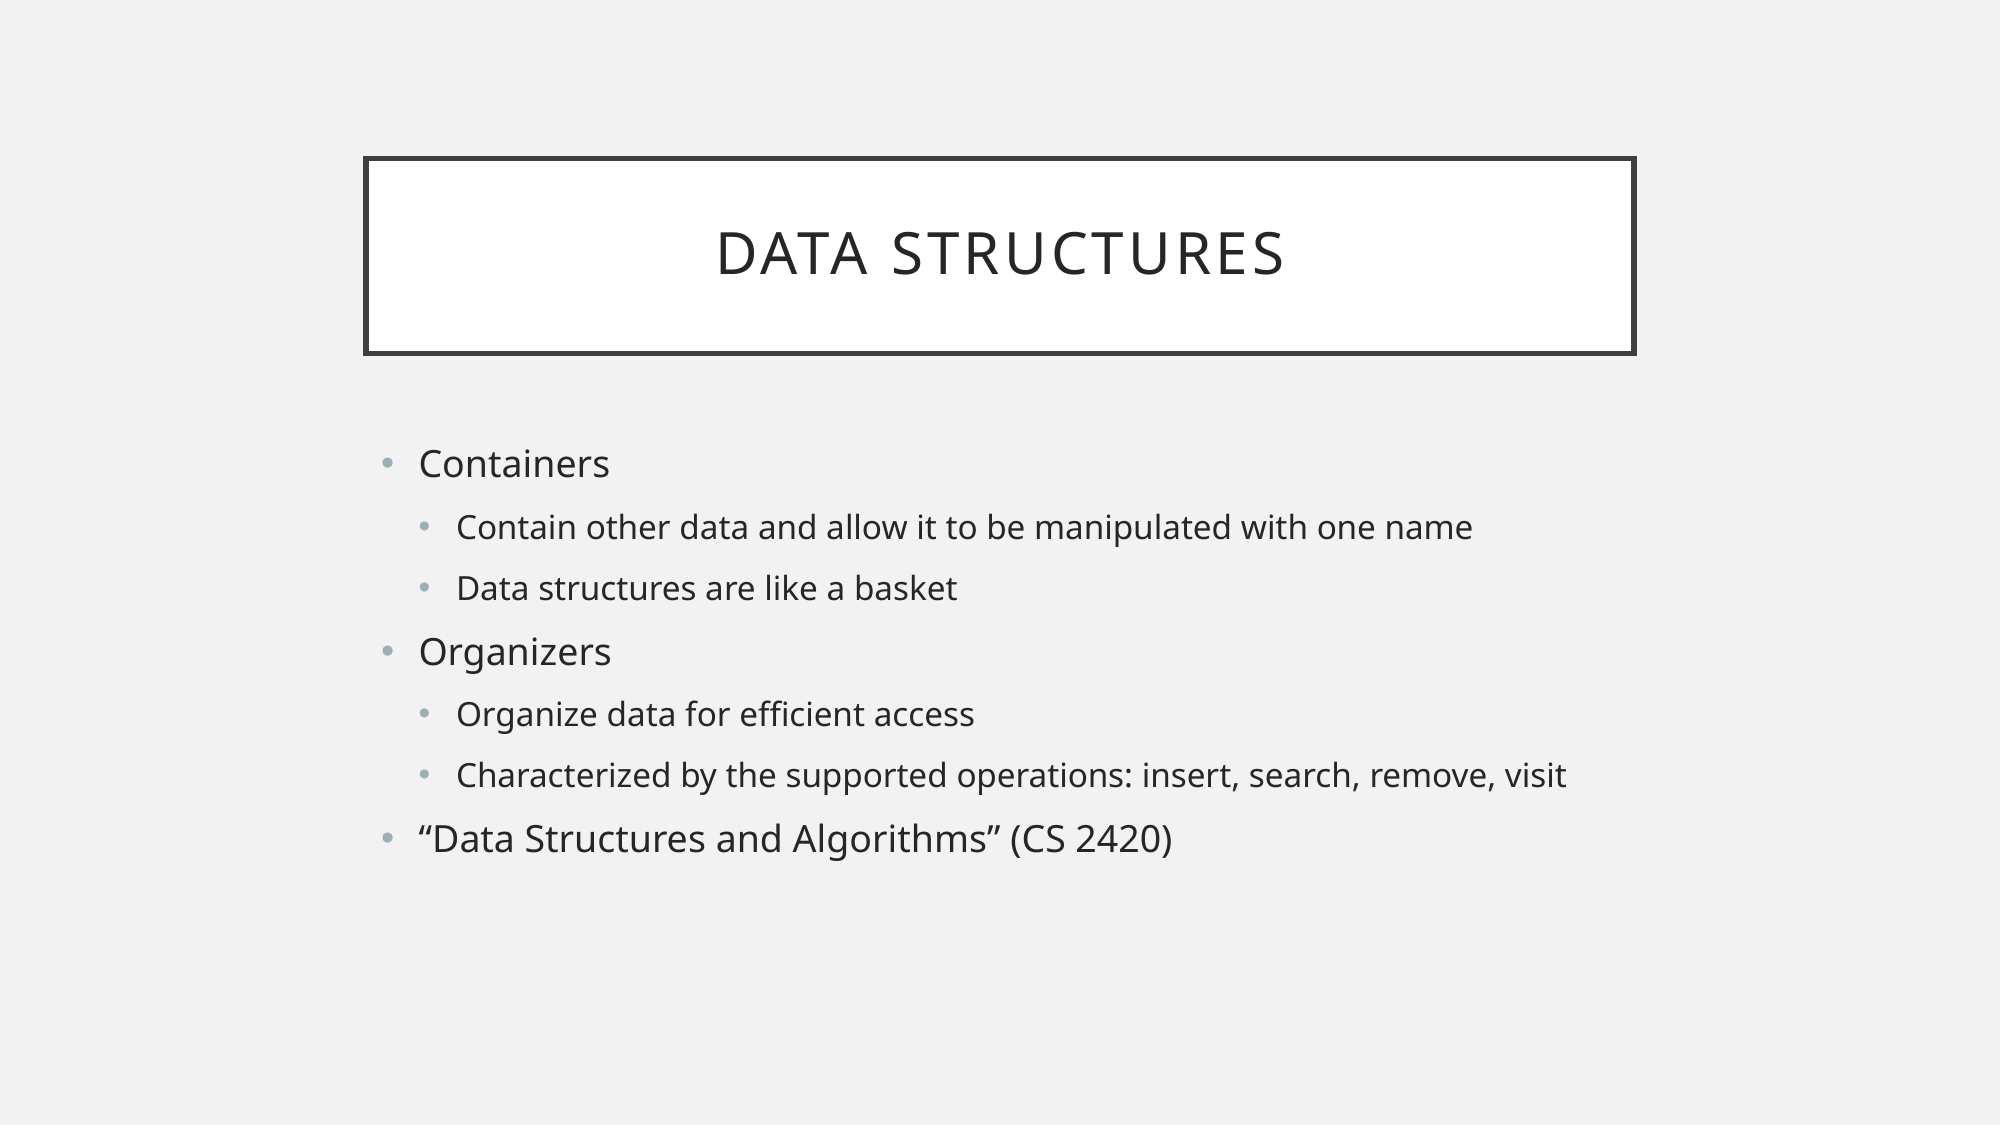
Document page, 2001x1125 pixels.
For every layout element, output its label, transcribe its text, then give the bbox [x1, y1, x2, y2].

title Data Structures [363, 156, 1637, 356]
list Containers Contain other data and allow it to be manipulated with one name Data structures are like a basket Organizers Organize data for efficient access Characterized by the supported operations: insert, search, remove, visit “Data Structures and Algorithms” (CS 2420) [366, 432, 1634, 942]
